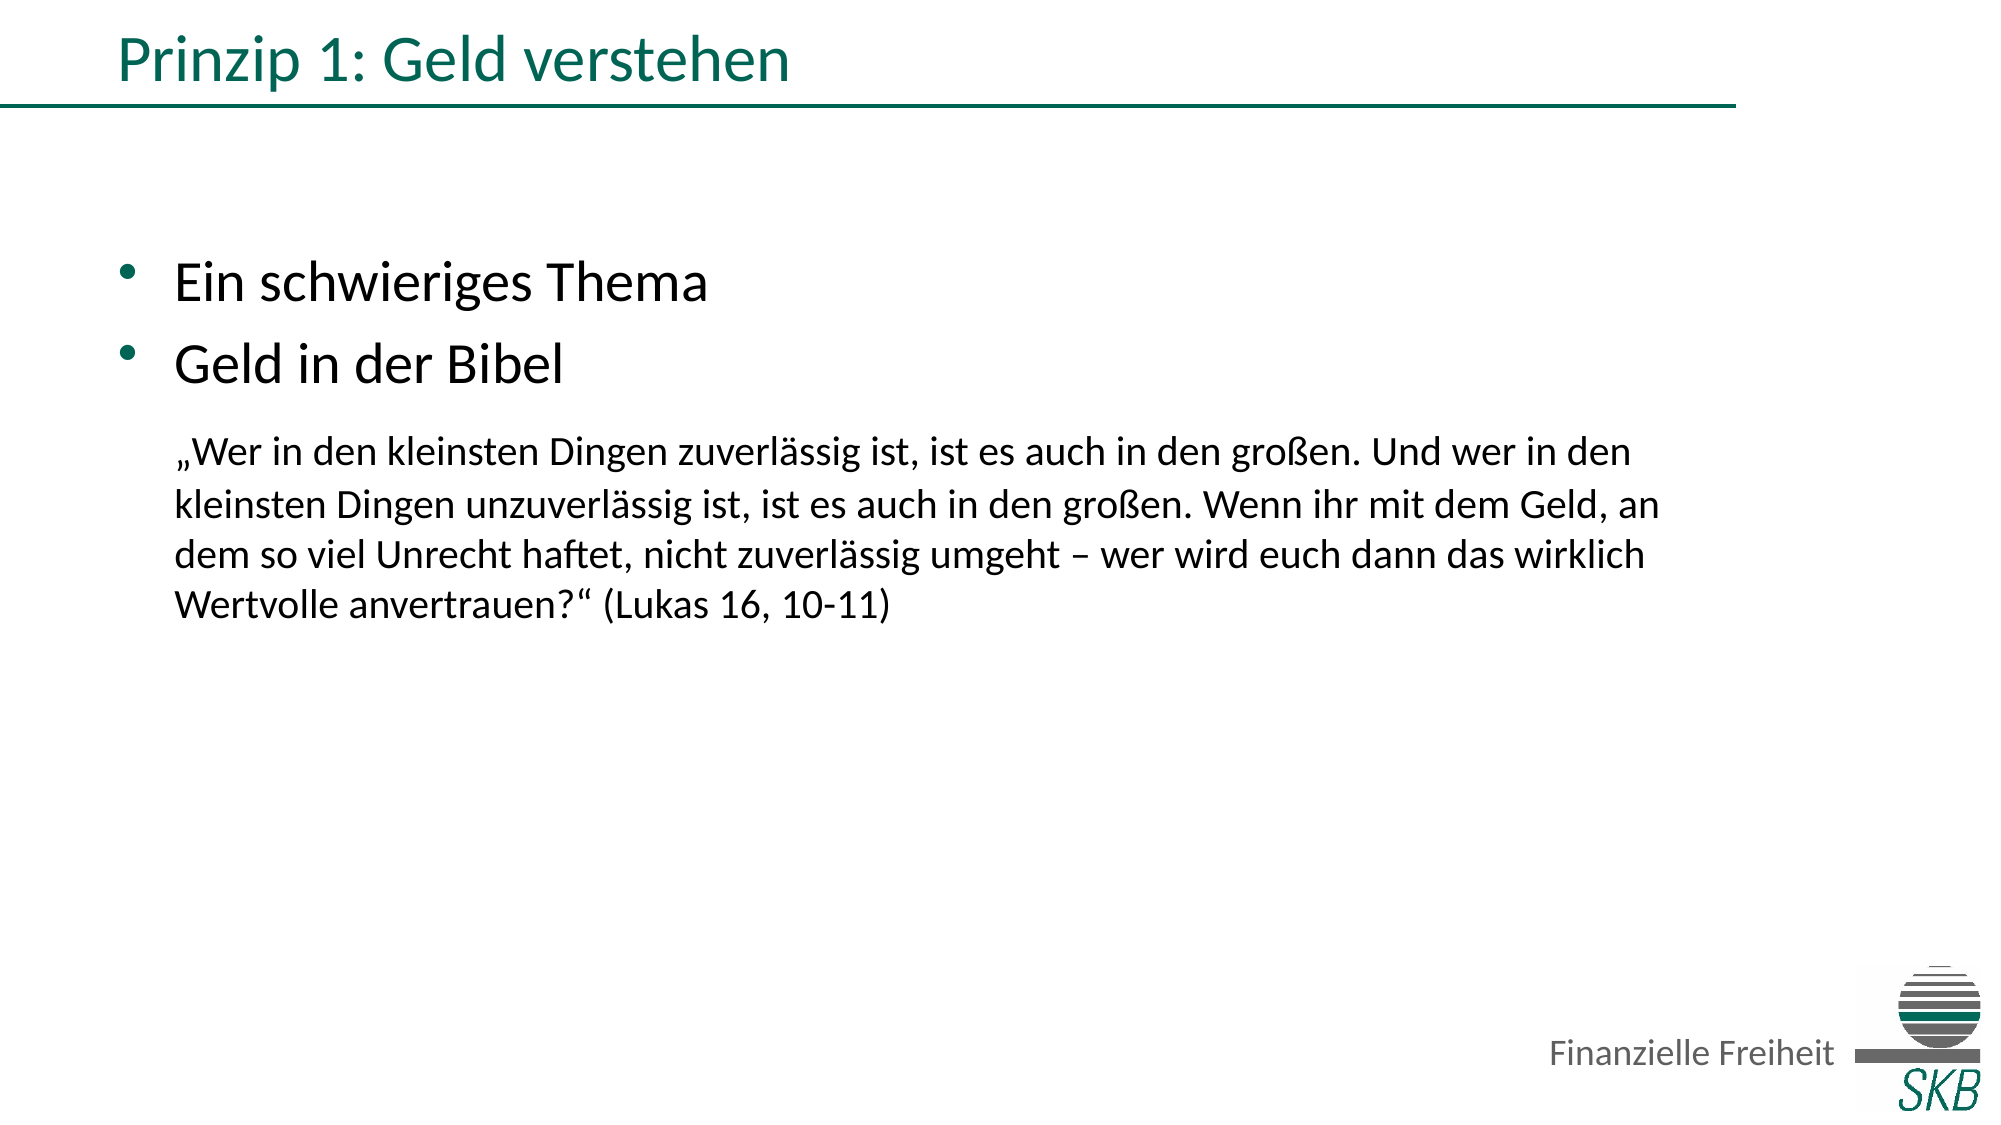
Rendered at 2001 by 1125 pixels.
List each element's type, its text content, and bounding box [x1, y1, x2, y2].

picture [1855, 966, 1981, 1111]
title Prinzip 1: Geld verstehen [102, 7, 1300, 80]
list Ein schwieriges Thema Geld in der Bibel „Wer in den kleinsten Dingen zuverlässig ist, ist es auch in den großen. Und wer in den kleinsten Dingen unzuverlässig ist, ist es auch in den großen. Wenn ihr mit dem Geld, an dem so viel Unrecht haftet, nicht zuverlässig umgeht – wer wird euch dann das wirklich Wertvolle anvertrauen?“ (Lukas 16, 10-11) [117, 243, 1709, 944]
